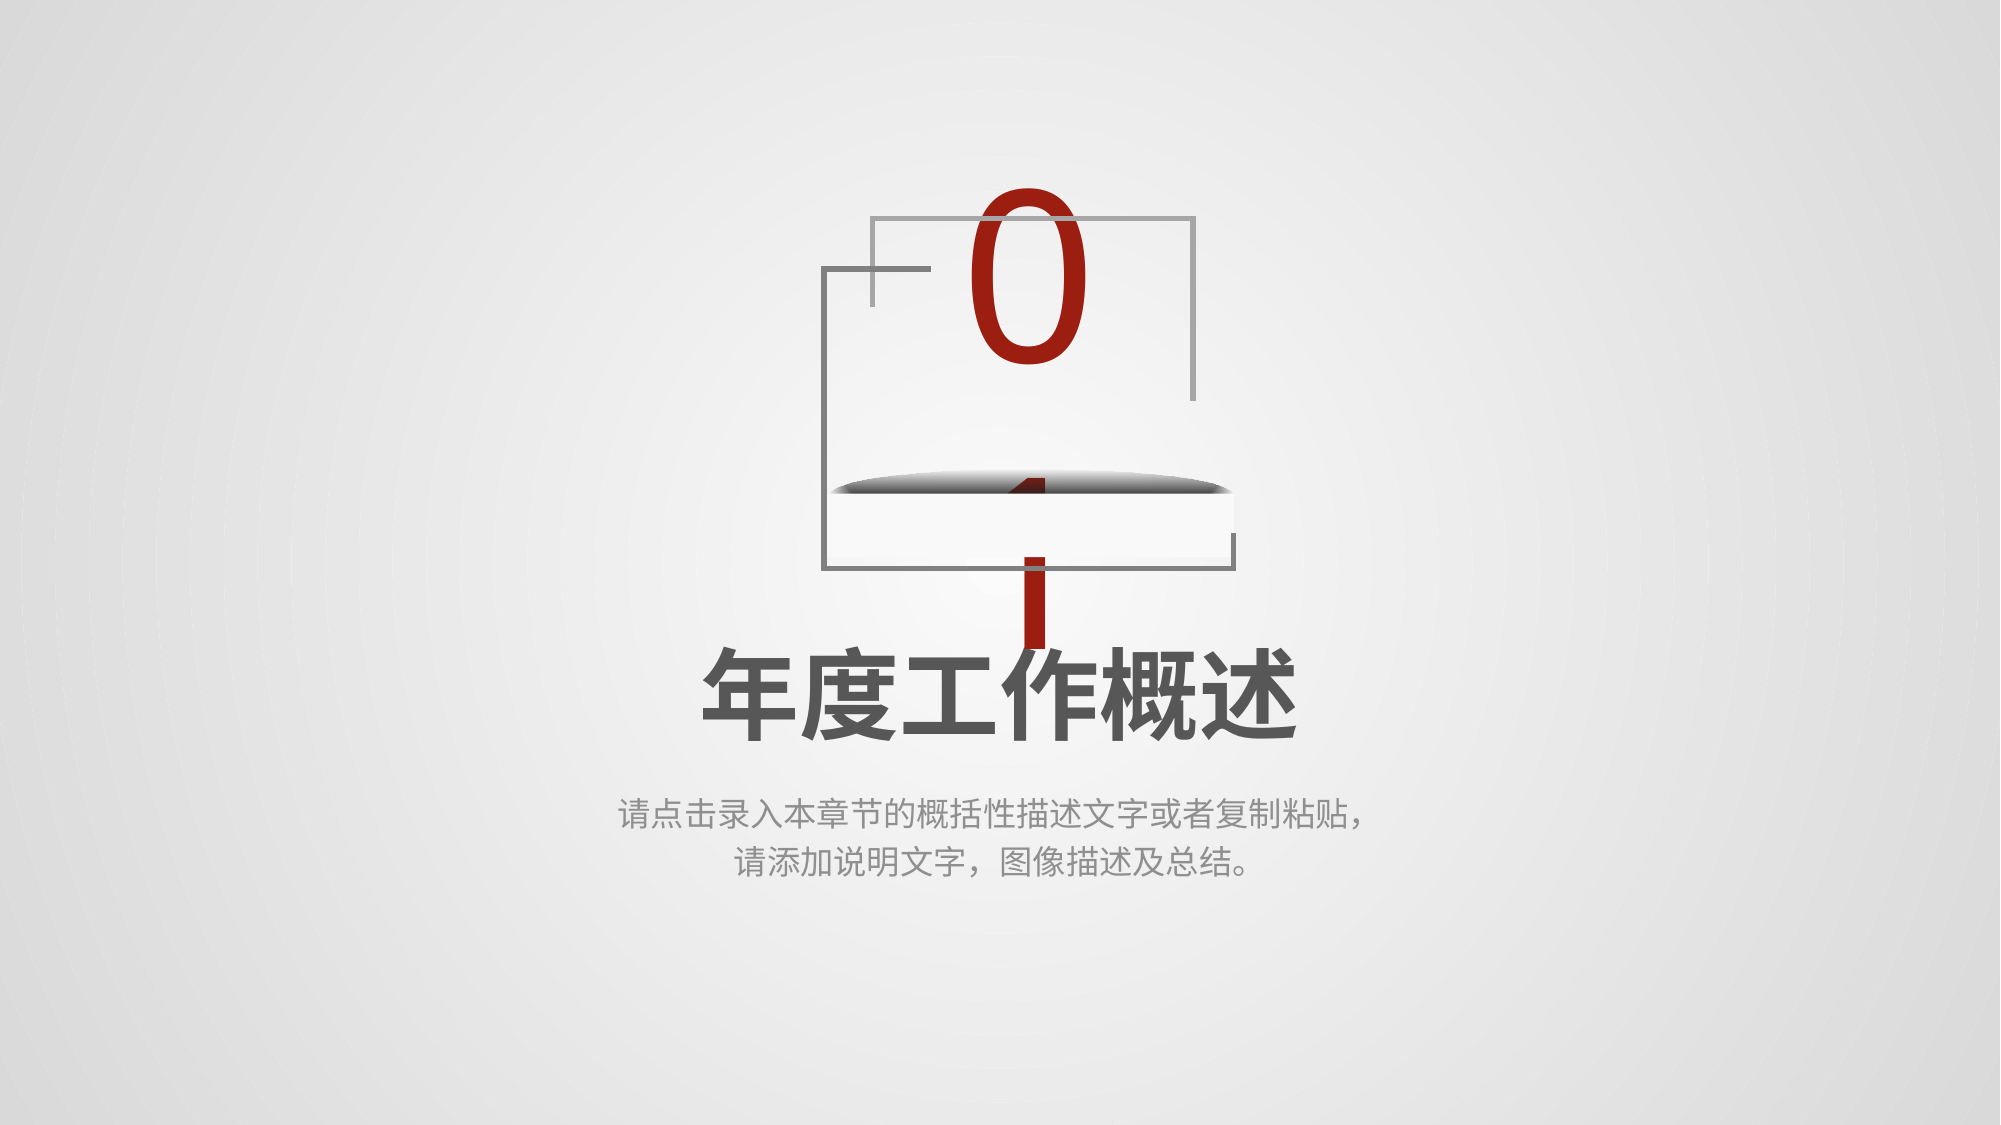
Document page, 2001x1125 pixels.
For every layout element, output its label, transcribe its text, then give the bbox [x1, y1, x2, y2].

text_box 请点击录入本章节的概括性描述文字或者复制粘贴，请添加说明文字，图像描述及总结。 [594, 778, 1406, 889]
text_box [823, 257, 1234, 563]
text_box [871, 217, 1194, 257]
text_box [823, 533, 1235, 570]
text_box 年度工作概述 [685, 625, 1315, 760]
